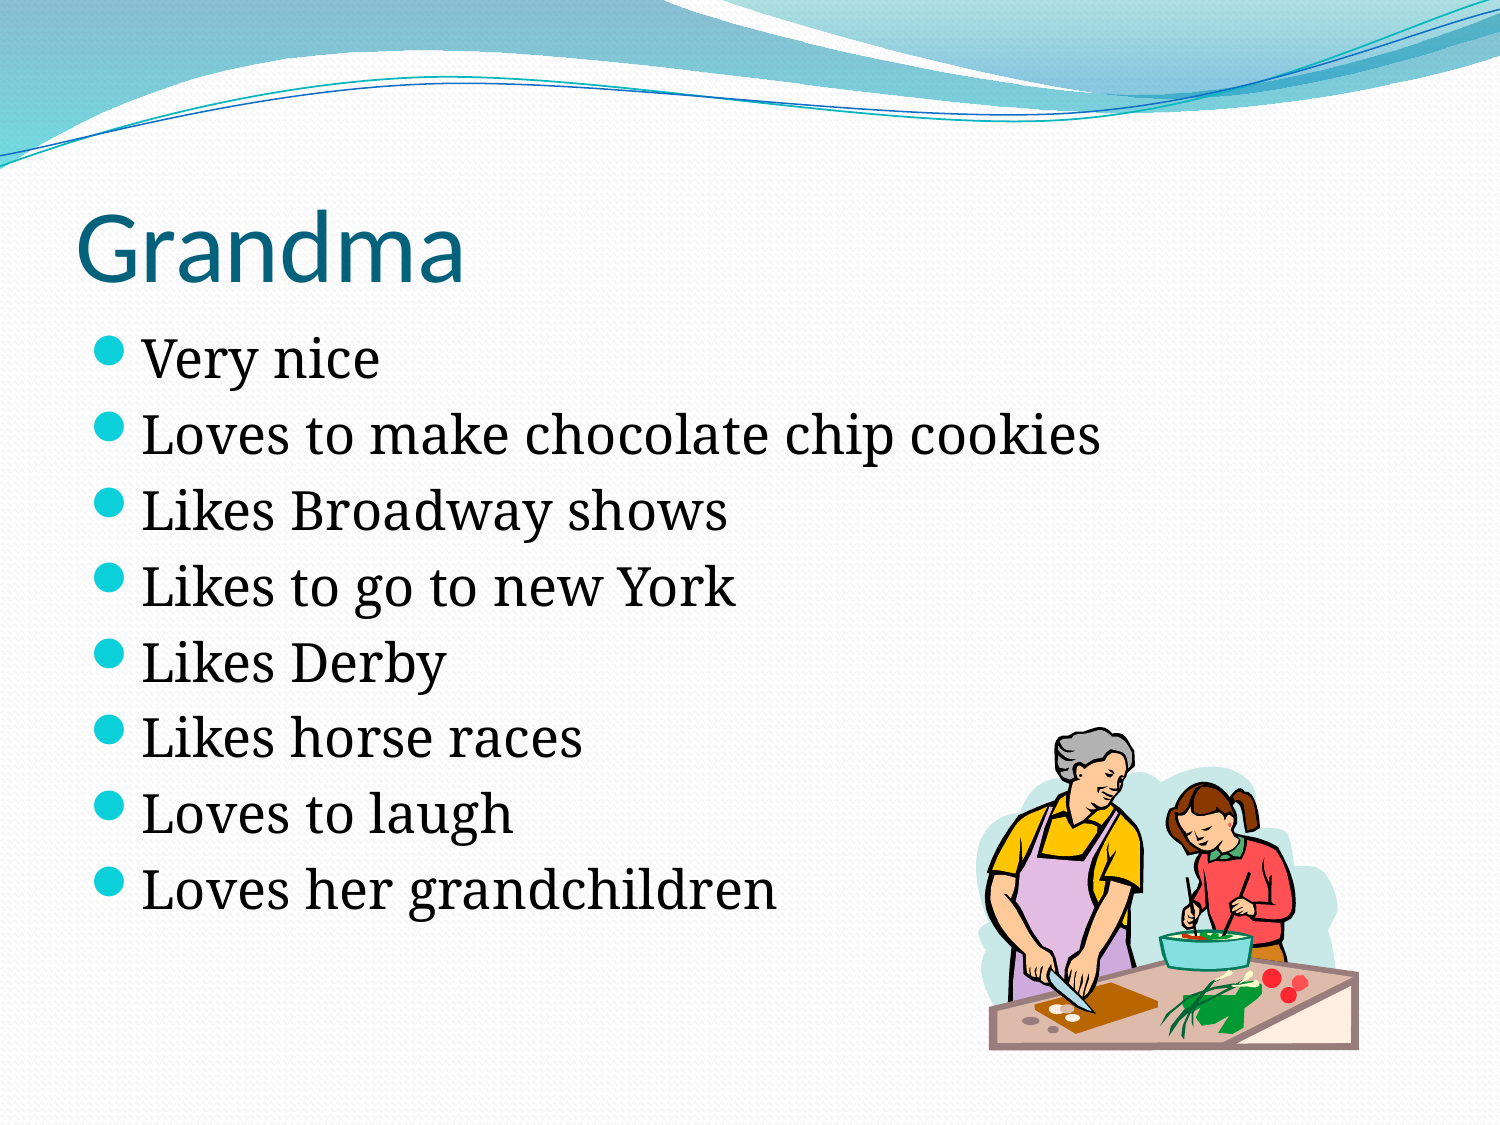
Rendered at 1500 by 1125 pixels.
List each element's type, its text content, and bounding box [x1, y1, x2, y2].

picture [973, 724, 1360, 1051]
title Grandma [75, 115, 1425, 303]
list Very nice Loves to make chocolate chip cookies Likes Broadway shows Likes to go to new York Likes Derby Likes horse races Loves to laugh Loves her grandchildren [75, 317, 1425, 1038]
